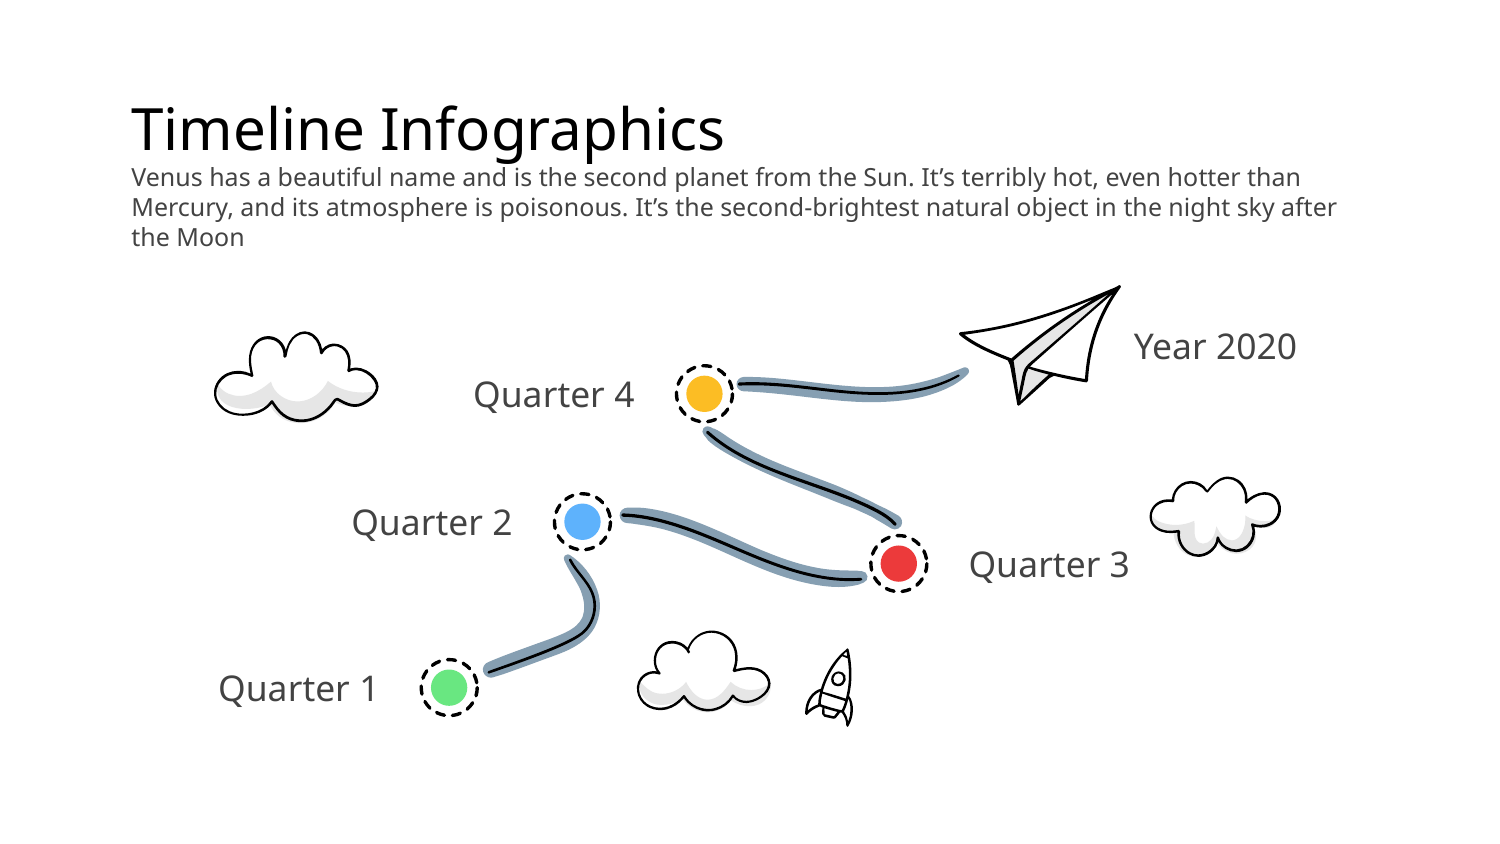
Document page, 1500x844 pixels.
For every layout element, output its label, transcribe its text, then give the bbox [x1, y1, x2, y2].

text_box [957, 284, 1315, 406]
text_box Venus has a beautiful name and is the second planet from the Sun. It’s terribly hot, even hotter than Mercury, and its atmosphere is poisonous. It’s the second-brightest natural object in the night sky after the Moon [116, 166, 1384, 246]
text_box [635, 630, 773, 713]
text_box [1148, 476, 1282, 558]
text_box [331, 486, 613, 558]
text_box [453, 358, 735, 430]
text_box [198, 652, 480, 723]
title Timeline Infographics [116, 88, 1384, 166]
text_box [482, 366, 970, 678]
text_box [804, 648, 854, 727]
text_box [213, 331, 381, 424]
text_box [868, 528, 1150, 600]
